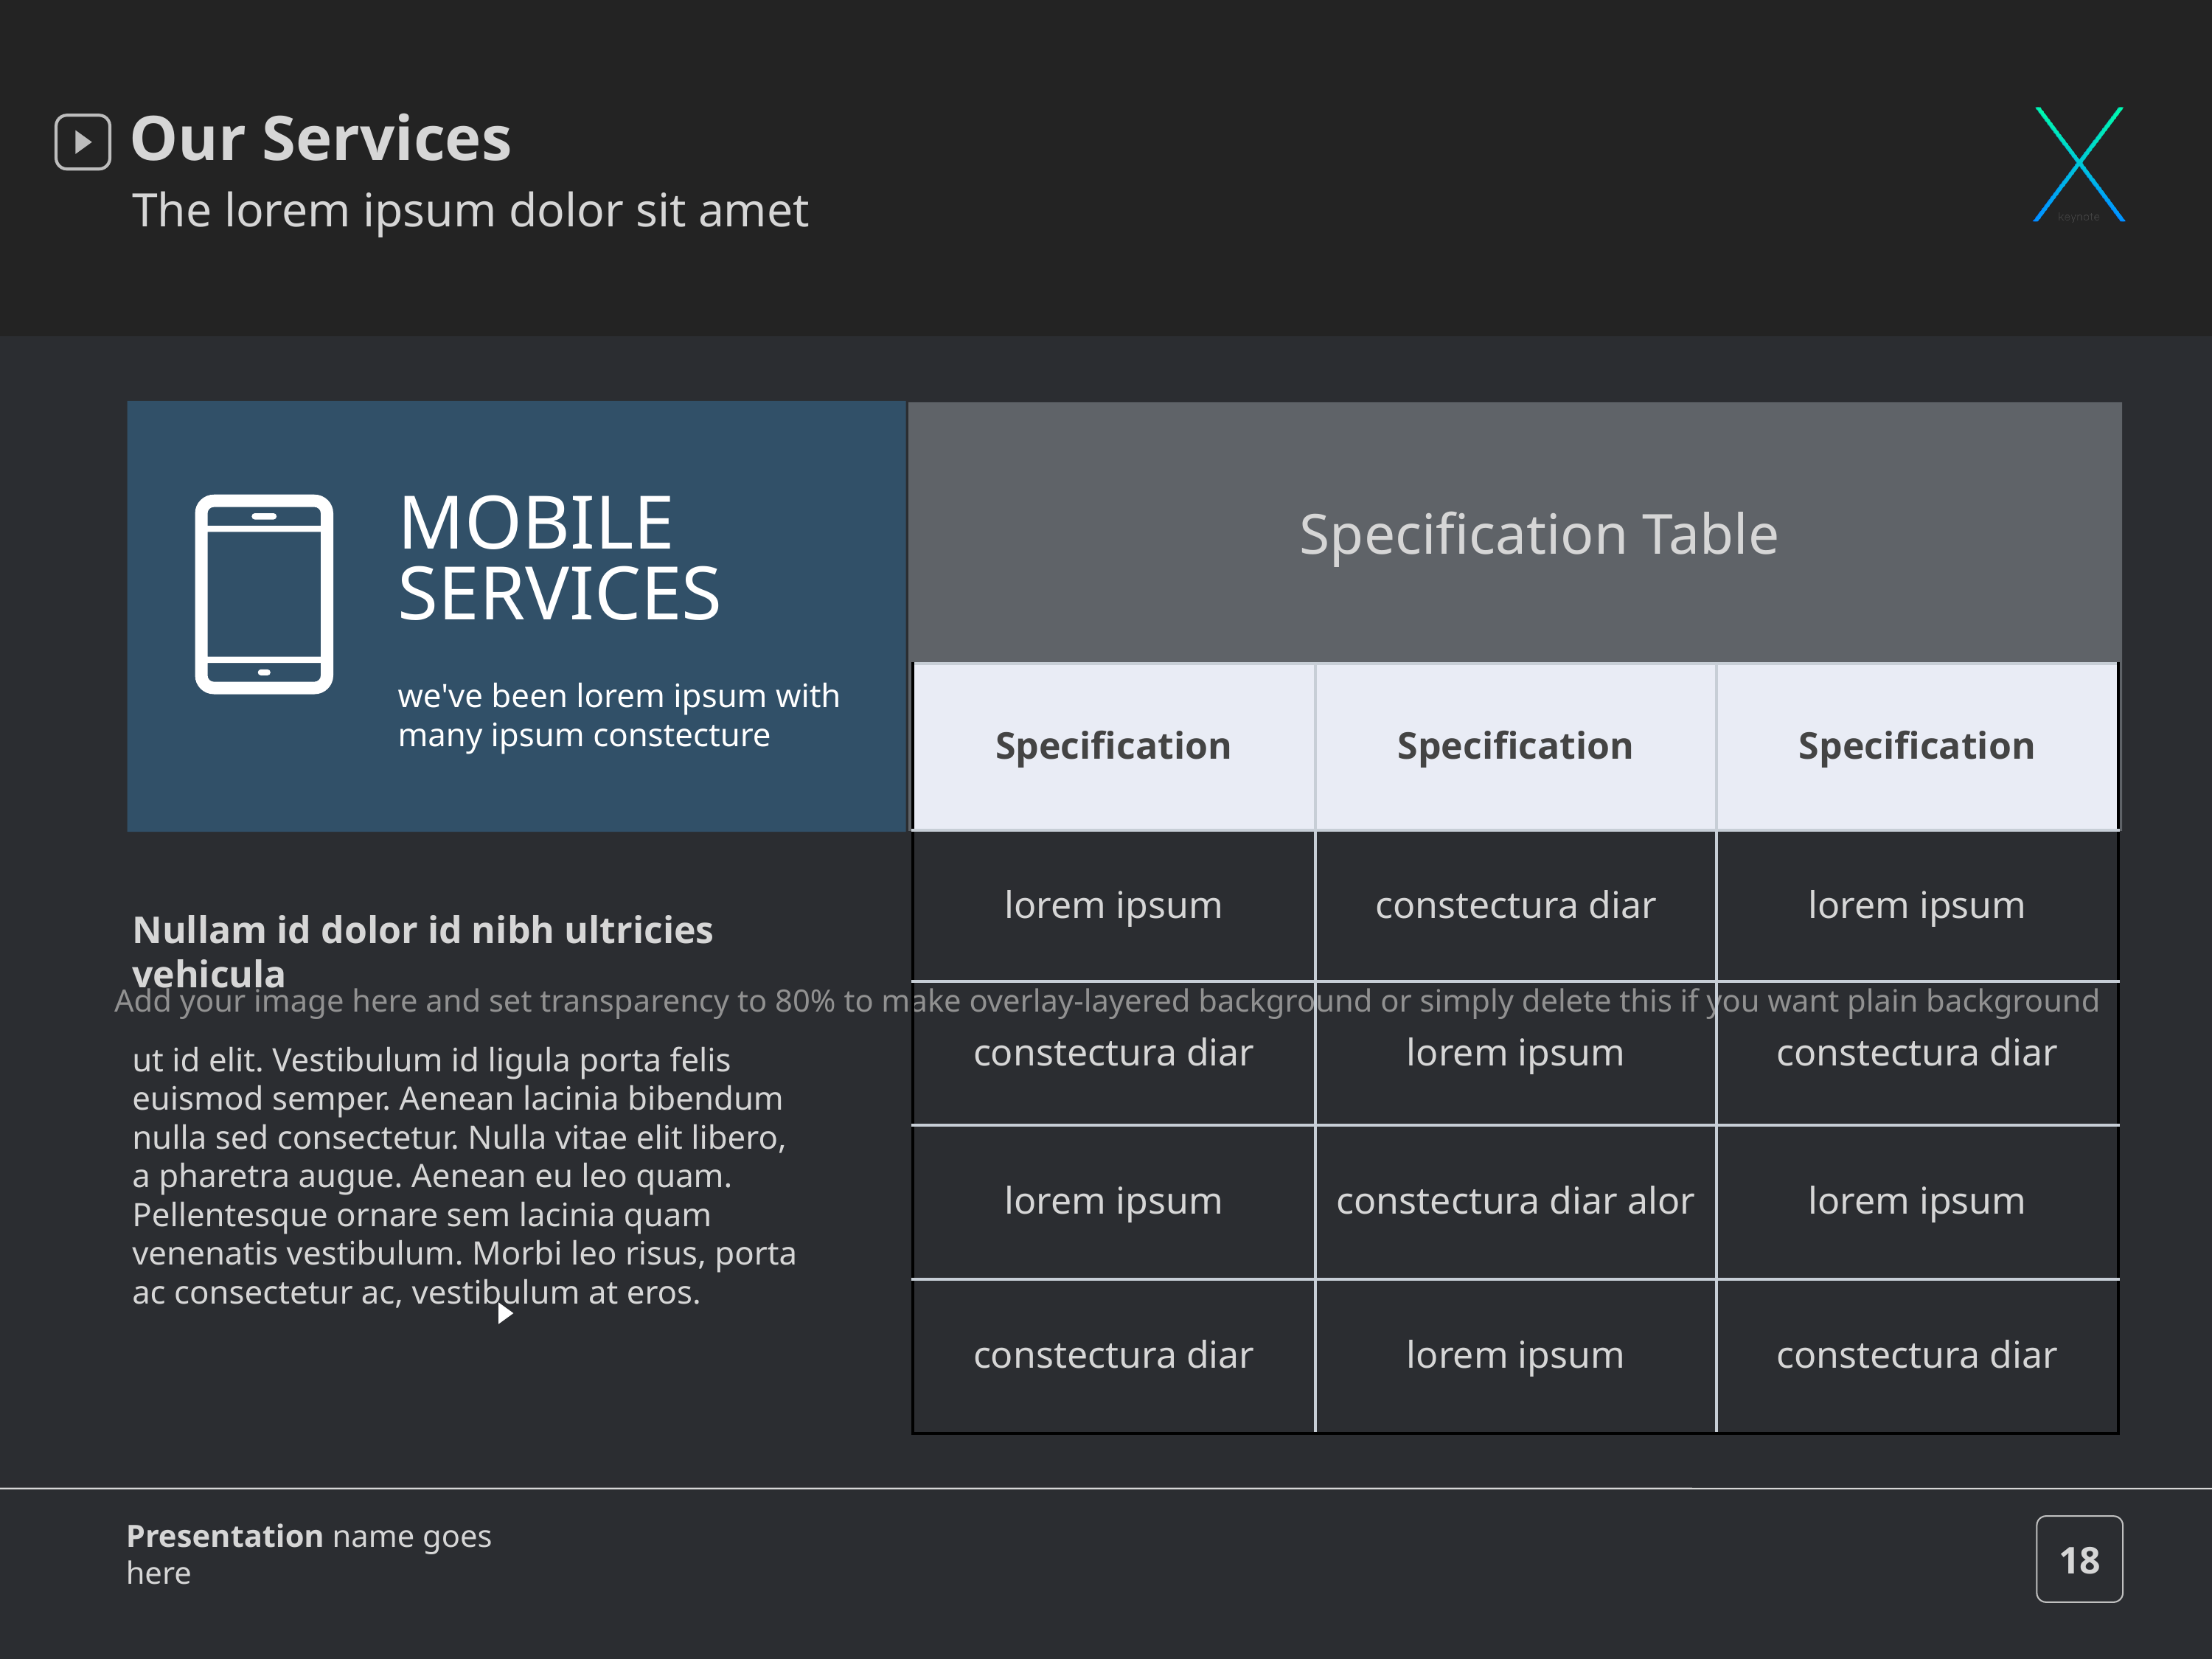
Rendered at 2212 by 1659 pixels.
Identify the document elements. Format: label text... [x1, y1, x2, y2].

table_cell constectura diar [1718, 983, 2117, 1124]
text_box Nullam id dolor id nibh ultricies vehicula ut id elit. Vestibulum id ligula porta felis euismod semper. Aenean lacinia bibendum nulla sed consectetur. Nulla vitae elit libero, a pharetra augue. Aenean eu leo quam. Pellentesque ornare sem lacinia quam venenatis vestibulum. Morbi leo risus, porta ac consectetur ac, vestibulum at eros. [126, 875, 815, 1341]
text_box [908, 402, 2123, 831]
table_header Specification [914, 665, 1314, 829]
text_box we've been lorem ipsum with many ipsum constecture [392, 665, 913, 764]
text_box MOBILE SERVICES [392, 467, 899, 659]
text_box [195, 494, 334, 695]
table_cell lorem ipsum [1718, 832, 2117, 980]
text_box 18 [2051, 1527, 2108, 1591]
text_box Specification Table [1017, 494, 2062, 582]
table_cell constectura diar [1718, 1281, 2117, 1432]
table_cell constectura diar alor [1317, 1127, 1715, 1278]
table_cell constectura diar [914, 983, 1314, 1124]
text_box [127, 400, 906, 832]
table_cell lorem ipsum [1718, 1127, 2117, 1278]
table_cell lorem ipsum [914, 832, 1314, 980]
table_header Specification [1317, 665, 1715, 829]
table_cell constectura diar [914, 1281, 1314, 1432]
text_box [122, 87, 1992, 246]
table_header Specification [1718, 665, 2117, 829]
table_cell lorem ipsum [1317, 983, 1715, 1124]
table_cell constectura diar [1317, 832, 1715, 980]
table_cell lorem ipsum [1317, 1281, 1715, 1432]
table_cell lorem ipsum [914, 1127, 1314, 1278]
picture [2032, 107, 2126, 223]
